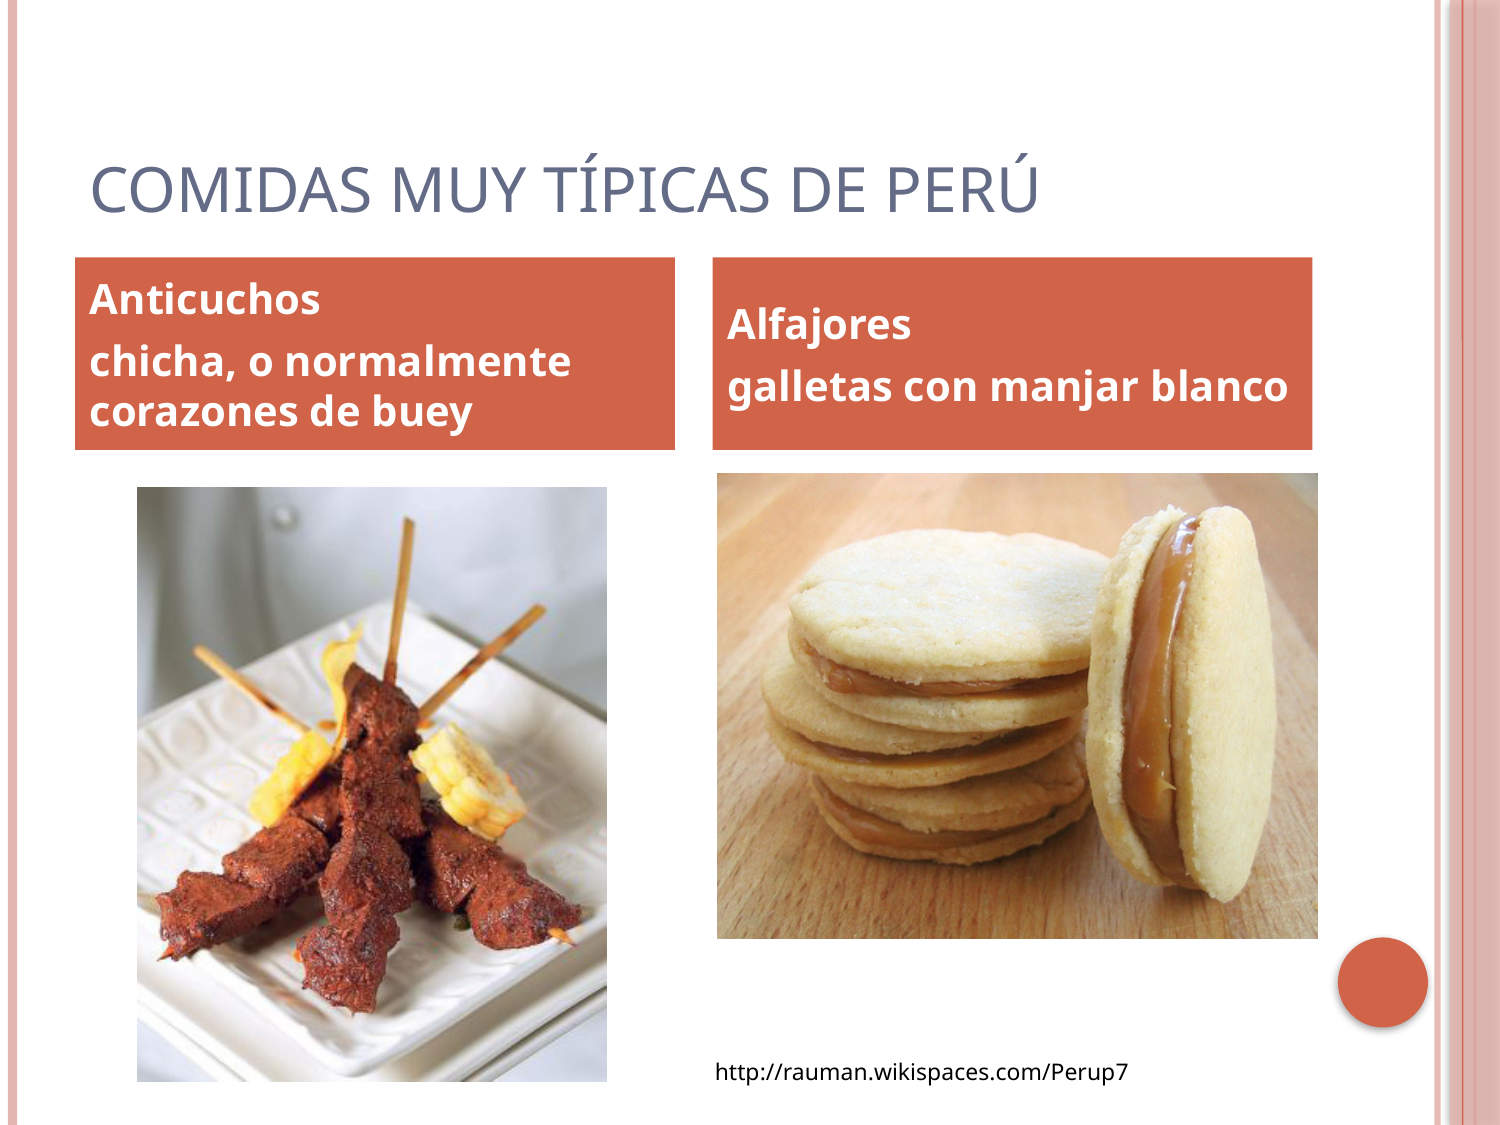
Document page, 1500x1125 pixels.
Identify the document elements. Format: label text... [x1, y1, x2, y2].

list Alfajores galletas con manjar blanco [712, 257, 1313, 450]
text_box http://rauman.wikispaces.com/Perup7 [699, 1050, 1425, 1093]
list Anticuchos chicha, o normalmente corazones de buey [75, 257, 675, 450]
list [136, 486, 607, 1082]
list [716, 472, 1318, 940]
title Comidas muy típicas de Perú [75, 44, 1313, 233]
